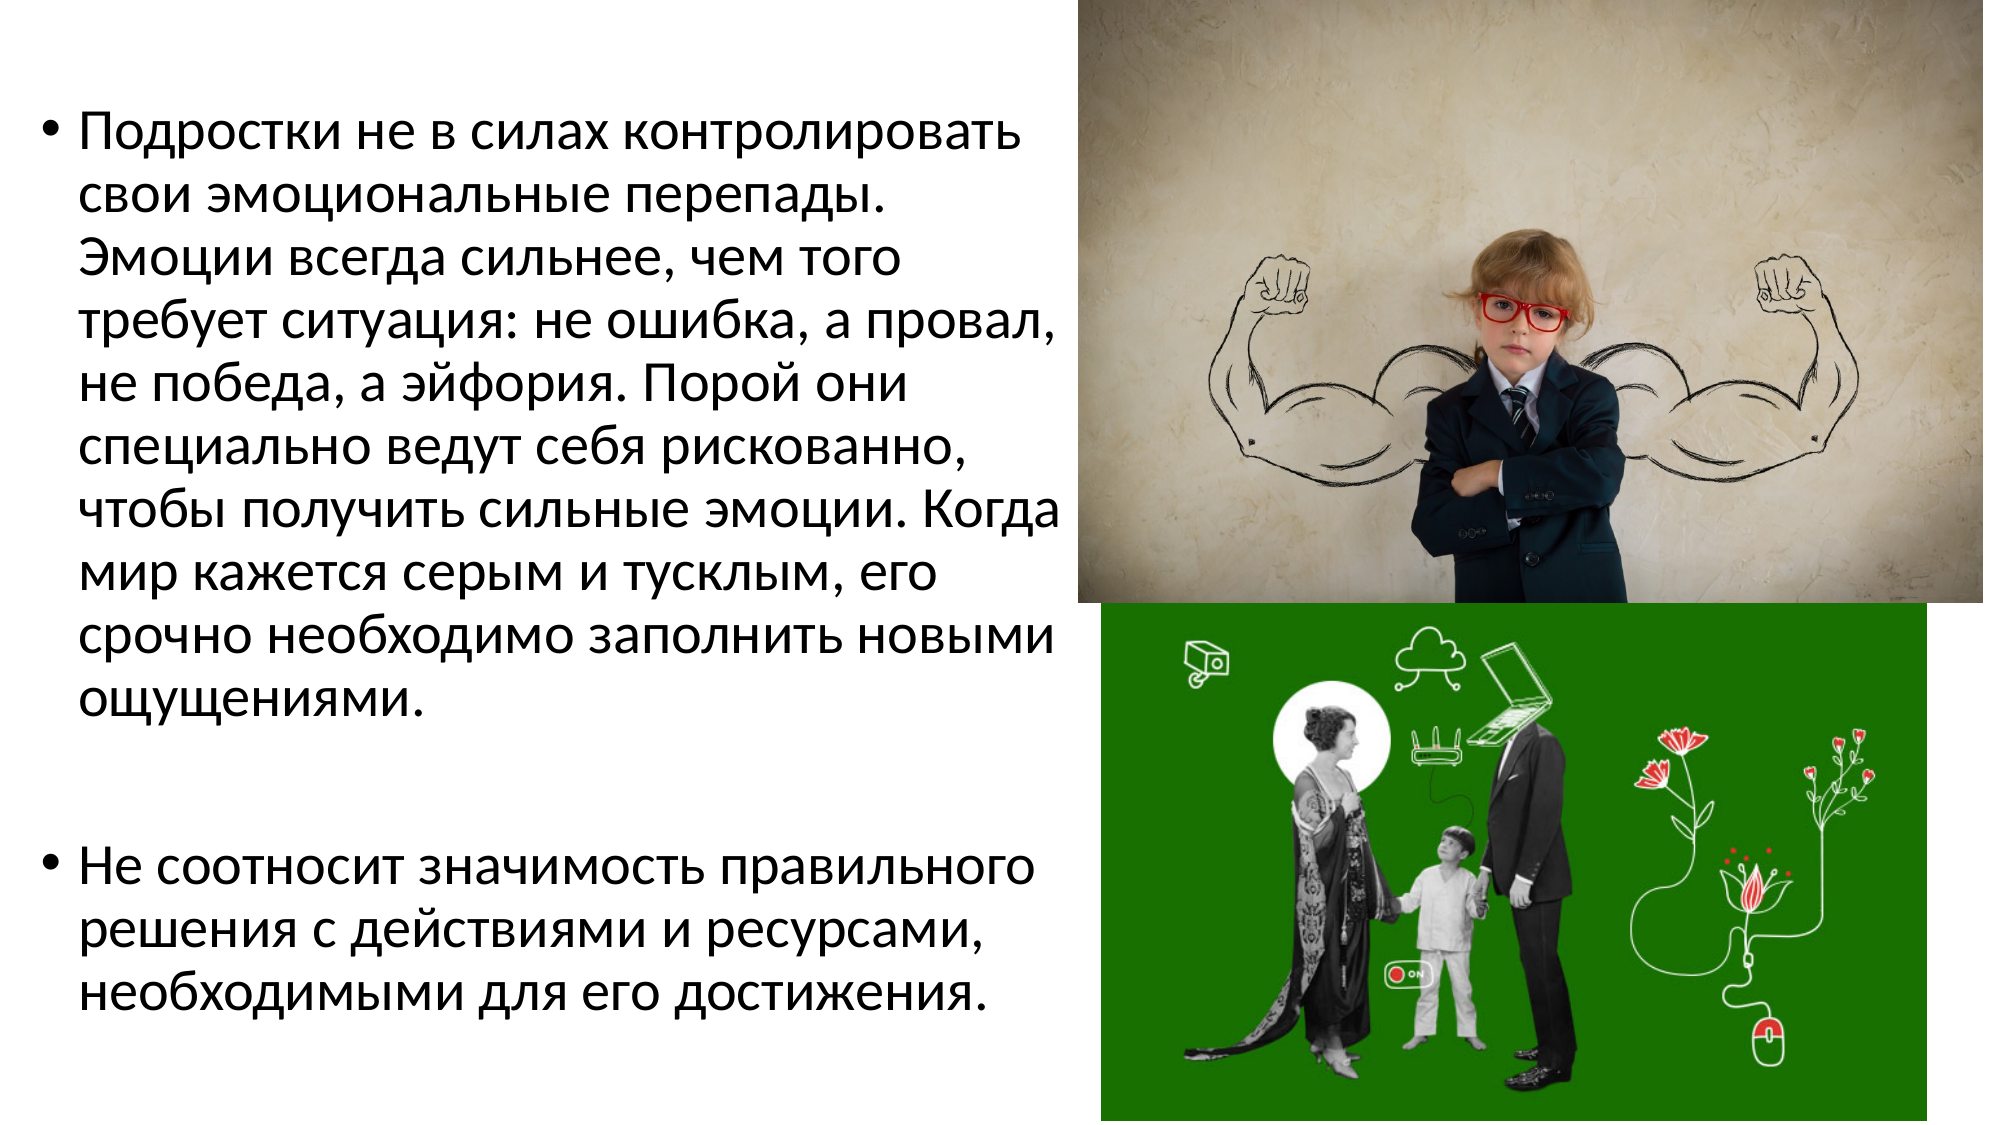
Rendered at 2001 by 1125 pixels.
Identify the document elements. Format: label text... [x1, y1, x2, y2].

picture [1078, 0, 1983, 1121]
list Подростки не в силах контролировать свои эмоциональные перепады. Эмоции всегда сильнее, чем того требует ситуация: не ошибка, а провал, не победа, а эйфория. Порой они специально ведут себя рискованно, чтобы получить сильные эмоции. Когда мир кажется серым и тусклым, его срочно необходимо заполнить новыми ощущениями. Не соотносит значимость правильного решения с действиями и ресурсами, необходимыми для его достижения. [25, 92, 1101, 1050]
